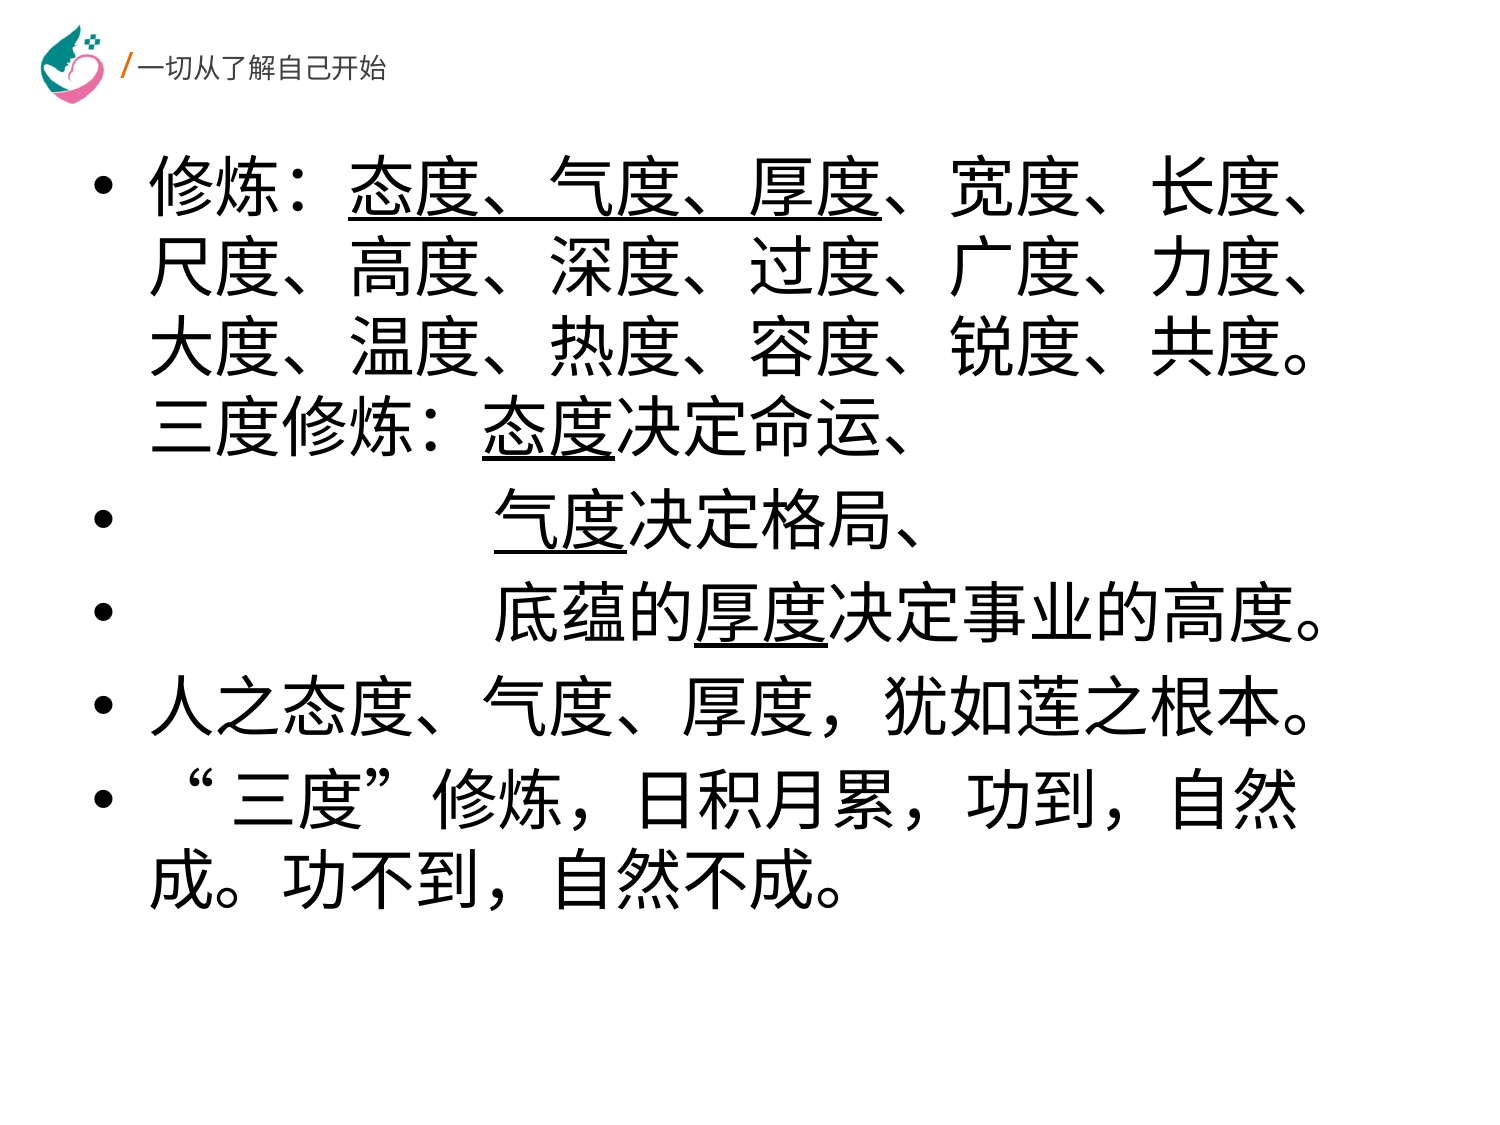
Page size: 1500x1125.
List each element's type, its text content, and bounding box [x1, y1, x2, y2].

picture [35, 23, 111, 106]
list 修炼：态度、气度、厚度、宽度、长度、 尺度、高度、深度、过度、广度、力度、大度、温度、热度、容度、锐度、共度。三度修炼：态度决定命运、 气度决定格局、 底蕴的厚度决定事业的高度。 人之态度、气度、厚度，犹如莲之根本。 “三度”修炼，日积月累，功到，自然成。功不到，自然不成。 [76, 136, 1428, 1010]
